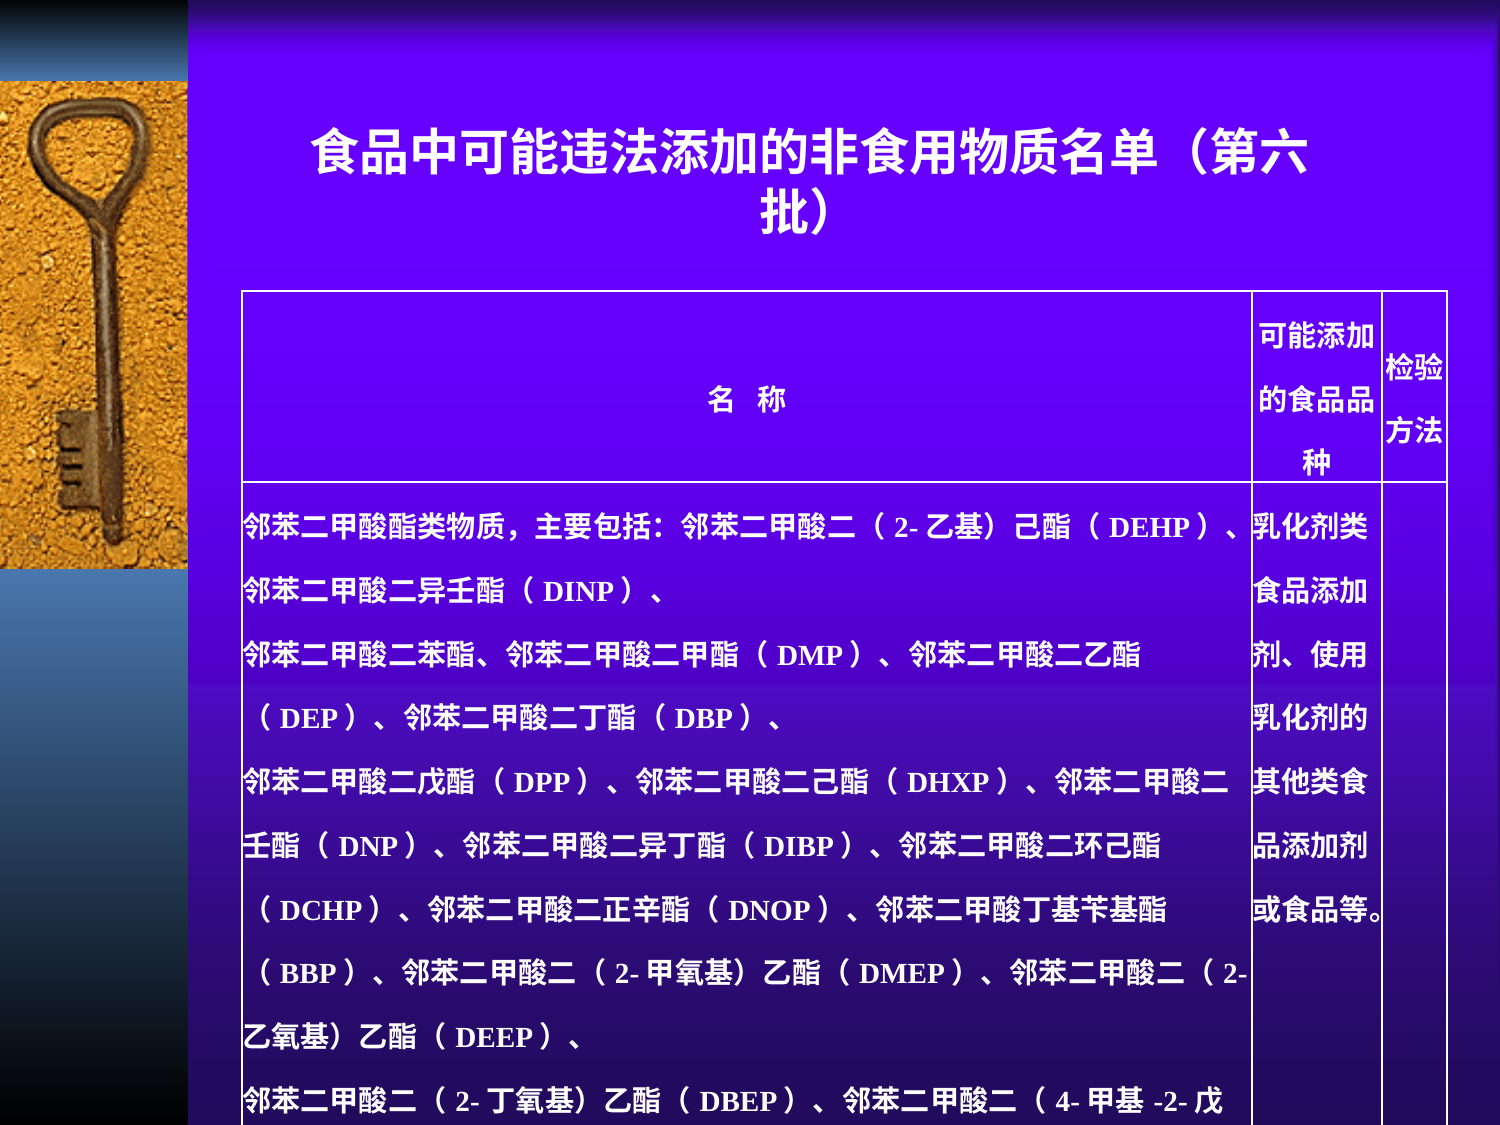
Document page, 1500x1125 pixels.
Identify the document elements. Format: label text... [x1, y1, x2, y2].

table_cell [1383, 483, 1446, 1125]
table_cell 邻苯二甲酸酯类物质，主要包括：邻苯二甲酸二（2-乙基）己酯（DEHP）、邻苯二甲酸二异壬酯（DINP）、 邻苯二甲酸二苯酯、邻苯二甲酸二甲酯（DMP）、邻苯二甲酸二乙酯（DEP）、邻苯二甲酸二丁酯（DBP）、 邻苯二甲酸二戊酯（DPP）、邻苯二甲酸二己酯（DHXP）、邻苯二甲酸二壬酯（DNP）、邻苯二甲酸二异丁酯（DIBP）、邻苯二甲酸二环己酯（DCHP）、邻苯二甲酸二正辛酯（DNOP）、邻苯二甲酸丁基苄基酯（BBP）、邻苯二甲酸二（2-甲氧基）乙酯（DMEP）、邻苯二甲酸二（2-乙氧基）乙酯（DEEP）、 邻苯二甲酸二（2-丁氧基）乙酯（DBEP）、邻苯二甲酸二（4-甲基-2-戊基）酯（BMPP）等。 [243, 483, 1251, 1125]
table_header 可能添加的食品品种 [1253, 292, 1381, 481]
table_header 检验方法 [1383, 292, 1446, 481]
table_cell 乳化剂类食品添加剂、使用乳化剂的其他类食品添加剂或食品等。 [1253, 483, 1381, 1125]
table_header 名 称 [243, 292, 1251, 481]
text_box 食品中可能违法添加的非食用物质名单（第六批） [253, 113, 1365, 249]
picture [0, 0, 1500, 1125]
